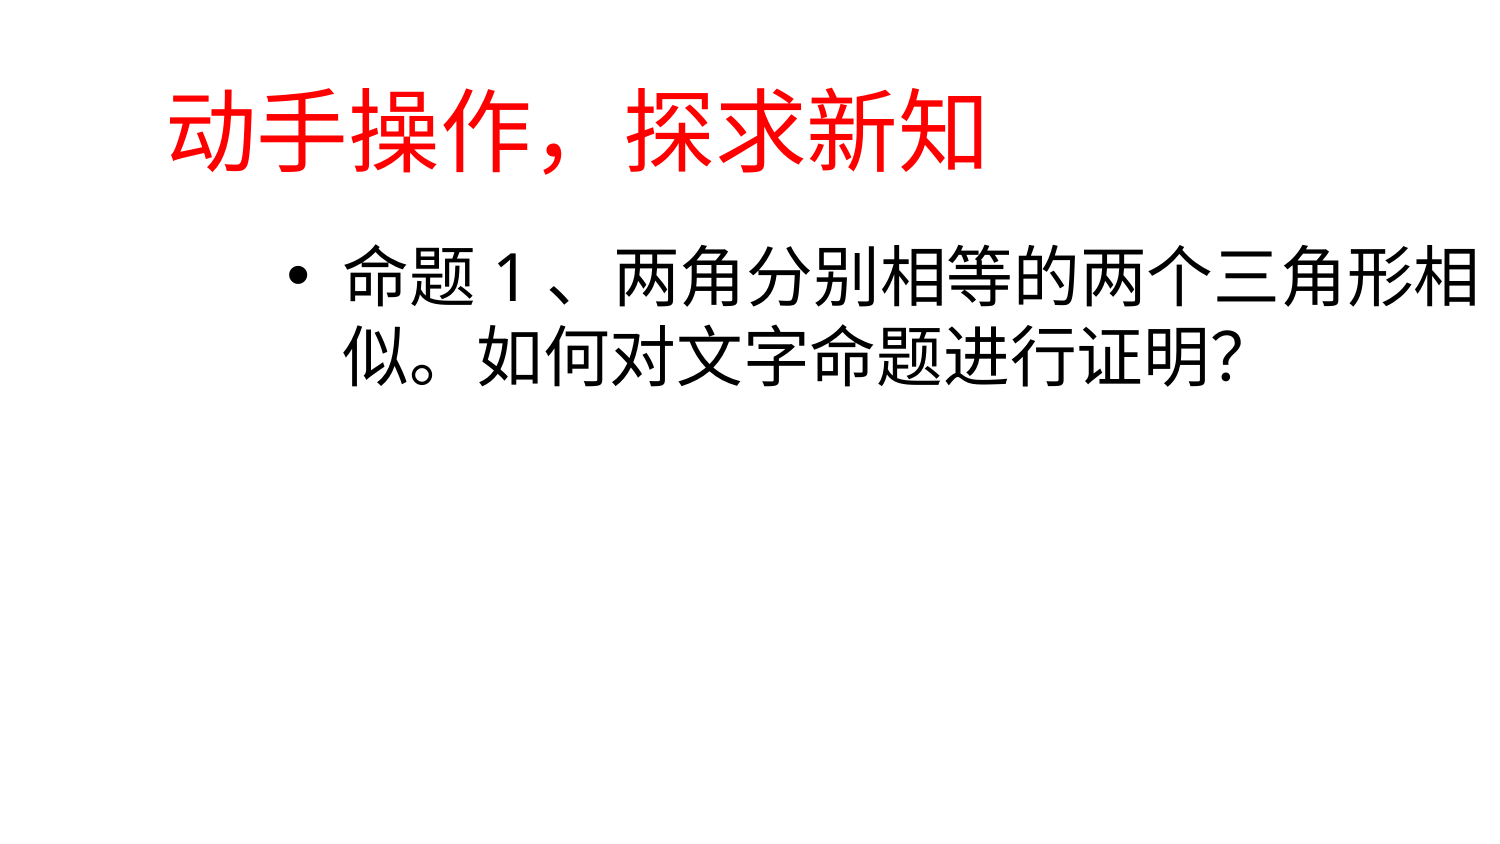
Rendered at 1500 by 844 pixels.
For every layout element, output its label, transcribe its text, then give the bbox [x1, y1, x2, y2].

title 动手操作，探求新知 [150, 58, 1500, 200]
list 命题1、两角分别相等的两个三角形相似。如何对文字命题进行证明？ [271, 226, 1500, 697]
